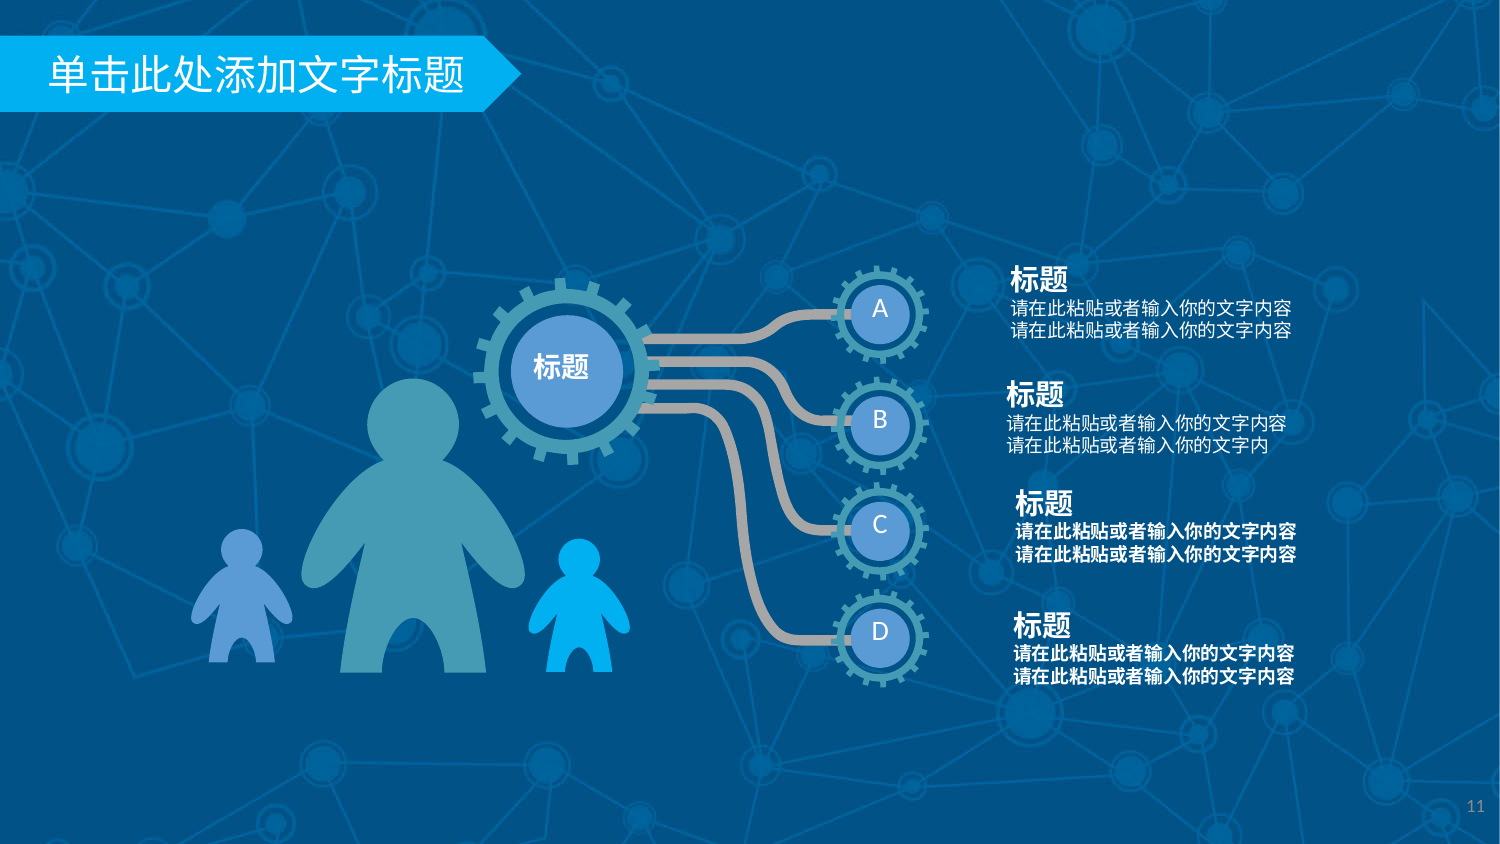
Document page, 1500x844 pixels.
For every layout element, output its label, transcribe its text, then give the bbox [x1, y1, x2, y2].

text_box 标题 请在此粘贴或者输入你的文字内容 请在此粘贴或者输入你的文字内 [994, 370, 1350, 463]
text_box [661, 379, 930, 402]
text_box 标题 请在此粘贴或者输入你的文字内容 请在此粘贴或者输入你的文字内容 [1004, 479, 1360, 571]
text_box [634, 402, 930, 688]
text_box 标题 请在此粘贴或者输入你的文字内容 请在此粘贴或者输入你的文字内容 [999, 255, 1354, 347]
text_box 标题 请在此粘贴或者输入你的文字内容 请在此粘贴或者输入你的文字内容 [1001, 601, 1357, 693]
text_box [661, 355, 930, 379]
slide_number 11 [1162, 782, 1500, 828]
text_box [191, 528, 293, 663]
text_box [528, 538, 630, 672]
picture [0, 0, 1500, 844]
text_box [301, 378, 525, 673]
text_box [473, 277, 661, 466]
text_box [637, 265, 930, 355]
